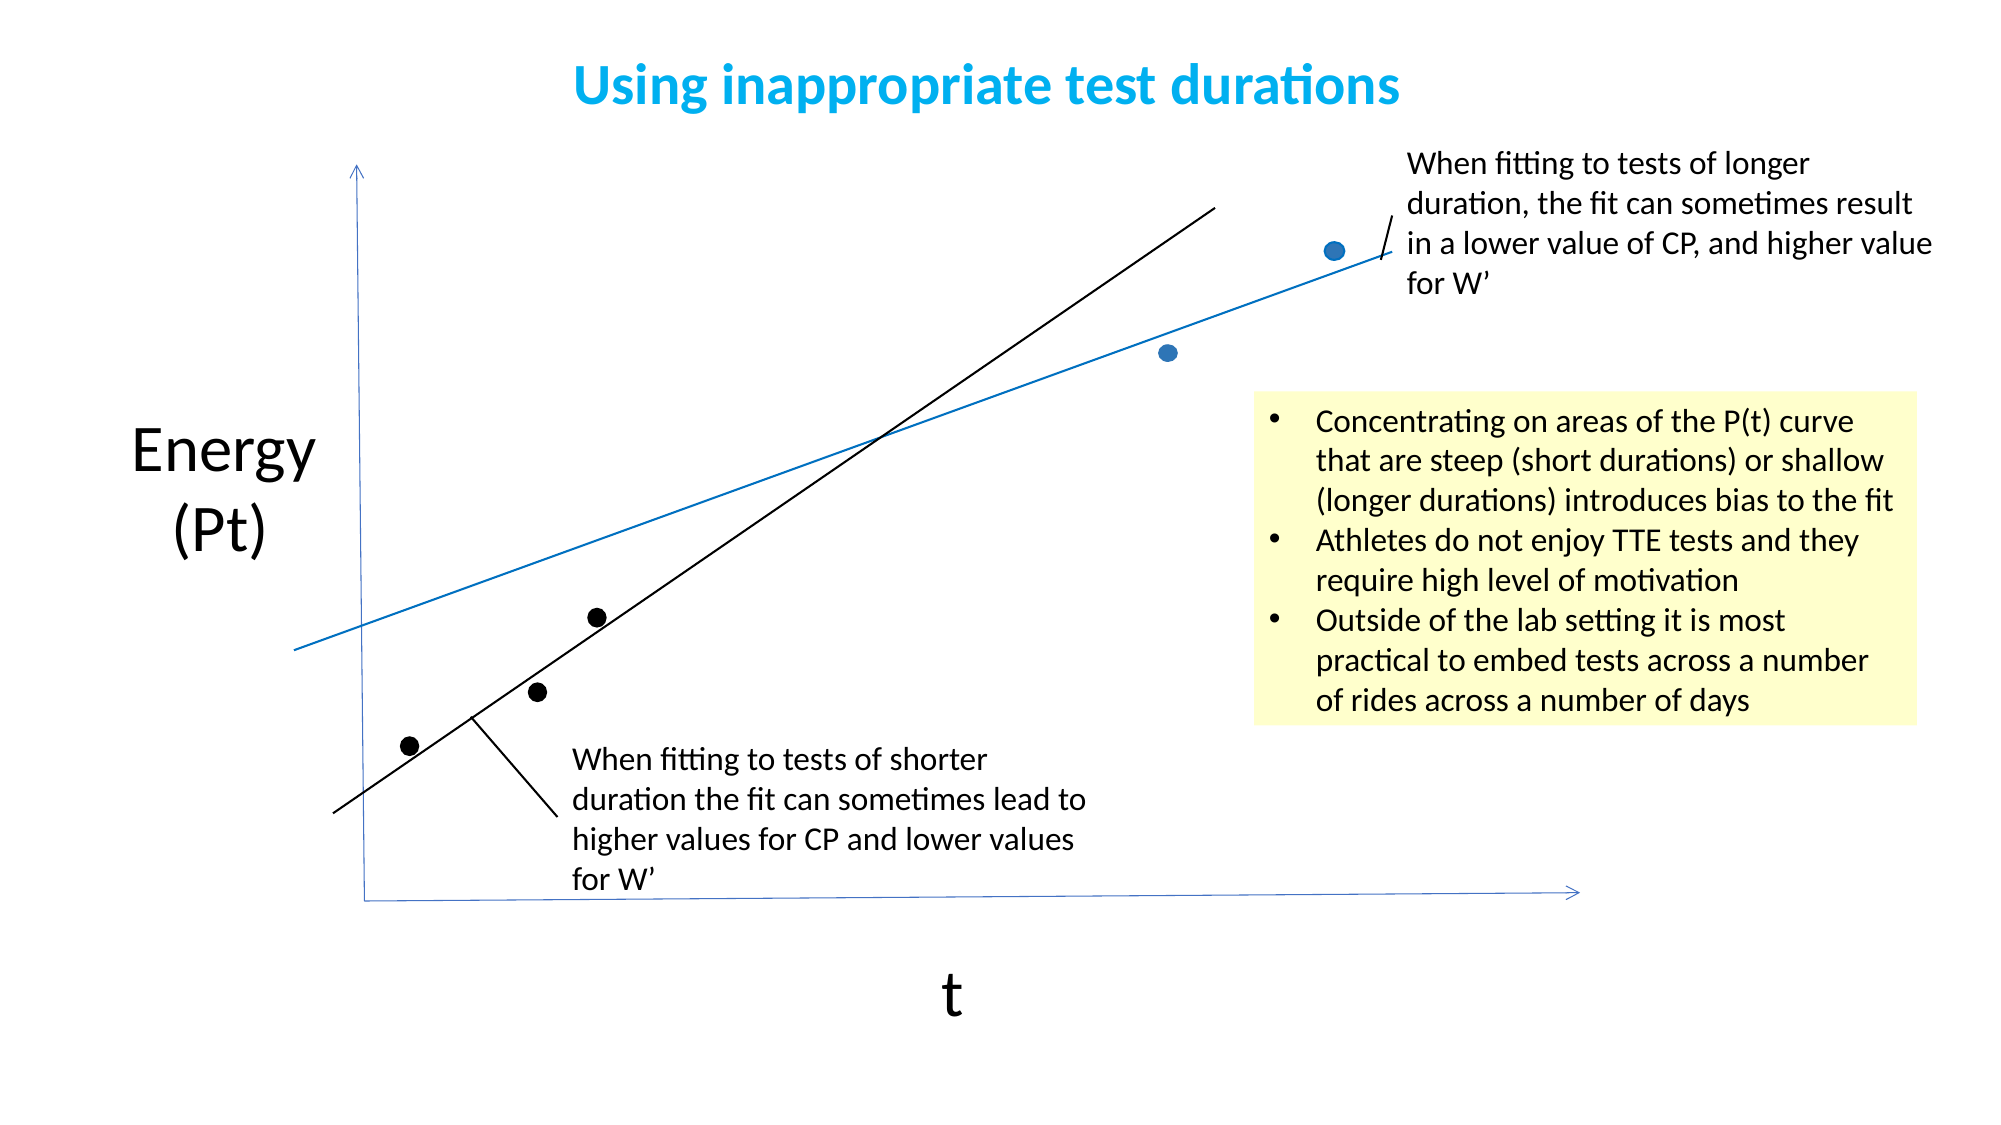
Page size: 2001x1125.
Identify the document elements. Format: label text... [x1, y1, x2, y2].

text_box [1216, 251, 1393, 651]
text_box When fitting to tests of shorter duration the fit can sometimes lead to higher values for CP and lower values for W’ [557, 814, 1116, 892]
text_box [470, 716, 558, 819]
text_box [356, 164, 365, 207]
text_box Using inappropriate test durations [549, 38, 1425, 124]
text_box Concentrating on areas of the P(t) curve that are steep (short durations) or shallow (longer durations) introduces bias to the fit Athletes do not enjoy TTE tests and they require high level of motivation Outside of the lab setting it is most practical to embed tests across a number of rides across a number of days [1254, 391, 1917, 726]
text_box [356, 814, 365, 902]
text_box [1380, 215, 1393, 260]
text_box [332, 207, 1216, 814]
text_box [293, 251, 332, 651]
text_box t [847, 941, 1066, 1037]
text_box Energy (Pt) [115, 396, 293, 572]
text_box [364, 892, 1581, 902]
text_box When fitting to tests of longer duration, the fit can sometimes result in a lower value of CP, and higher value for W’ [1392, 133, 1951, 309]
text_box [1323, 241, 1346, 251]
